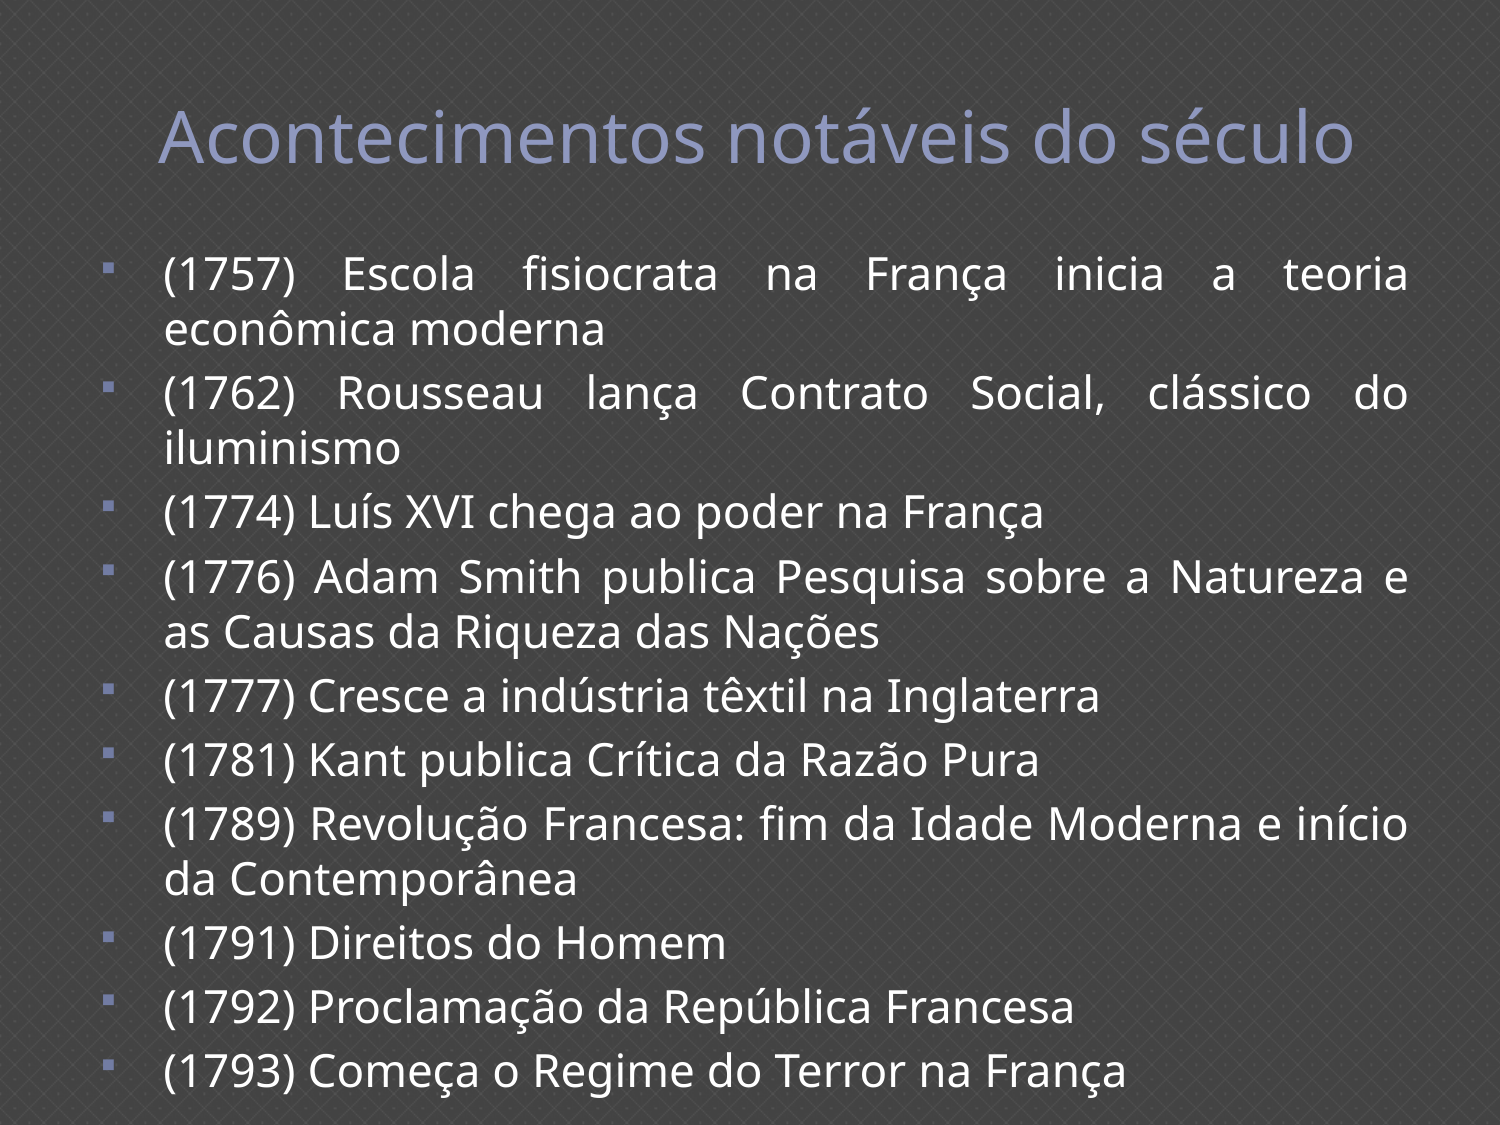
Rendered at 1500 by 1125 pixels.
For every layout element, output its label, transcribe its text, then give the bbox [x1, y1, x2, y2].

title Acontecimentos notáveis do século [75, 43, 1425, 225]
list (1757) Escola fisiocrata na França inicia a teoria econômica moderna (1762) Rousseau lança Contrato Social, clássico do iluminismo (1774) Luís XVI chega ao poder na França (1776) Adam Smith publica Pesquisa sobre a Natureza e as Causas da Riqueza das Nações (1777) Cresce a indústria têxtil na Inglaterra (1781) Kant publica Crítica da Razão Pura (1789) Revolução Francesa: fim da Idade Moderna e início da Contemporânea (1791) Direitos do Homem (1792) Proclamação da República Francesa (1793) Começa o Regime do Terror na França [75, 237, 1425, 1022]
